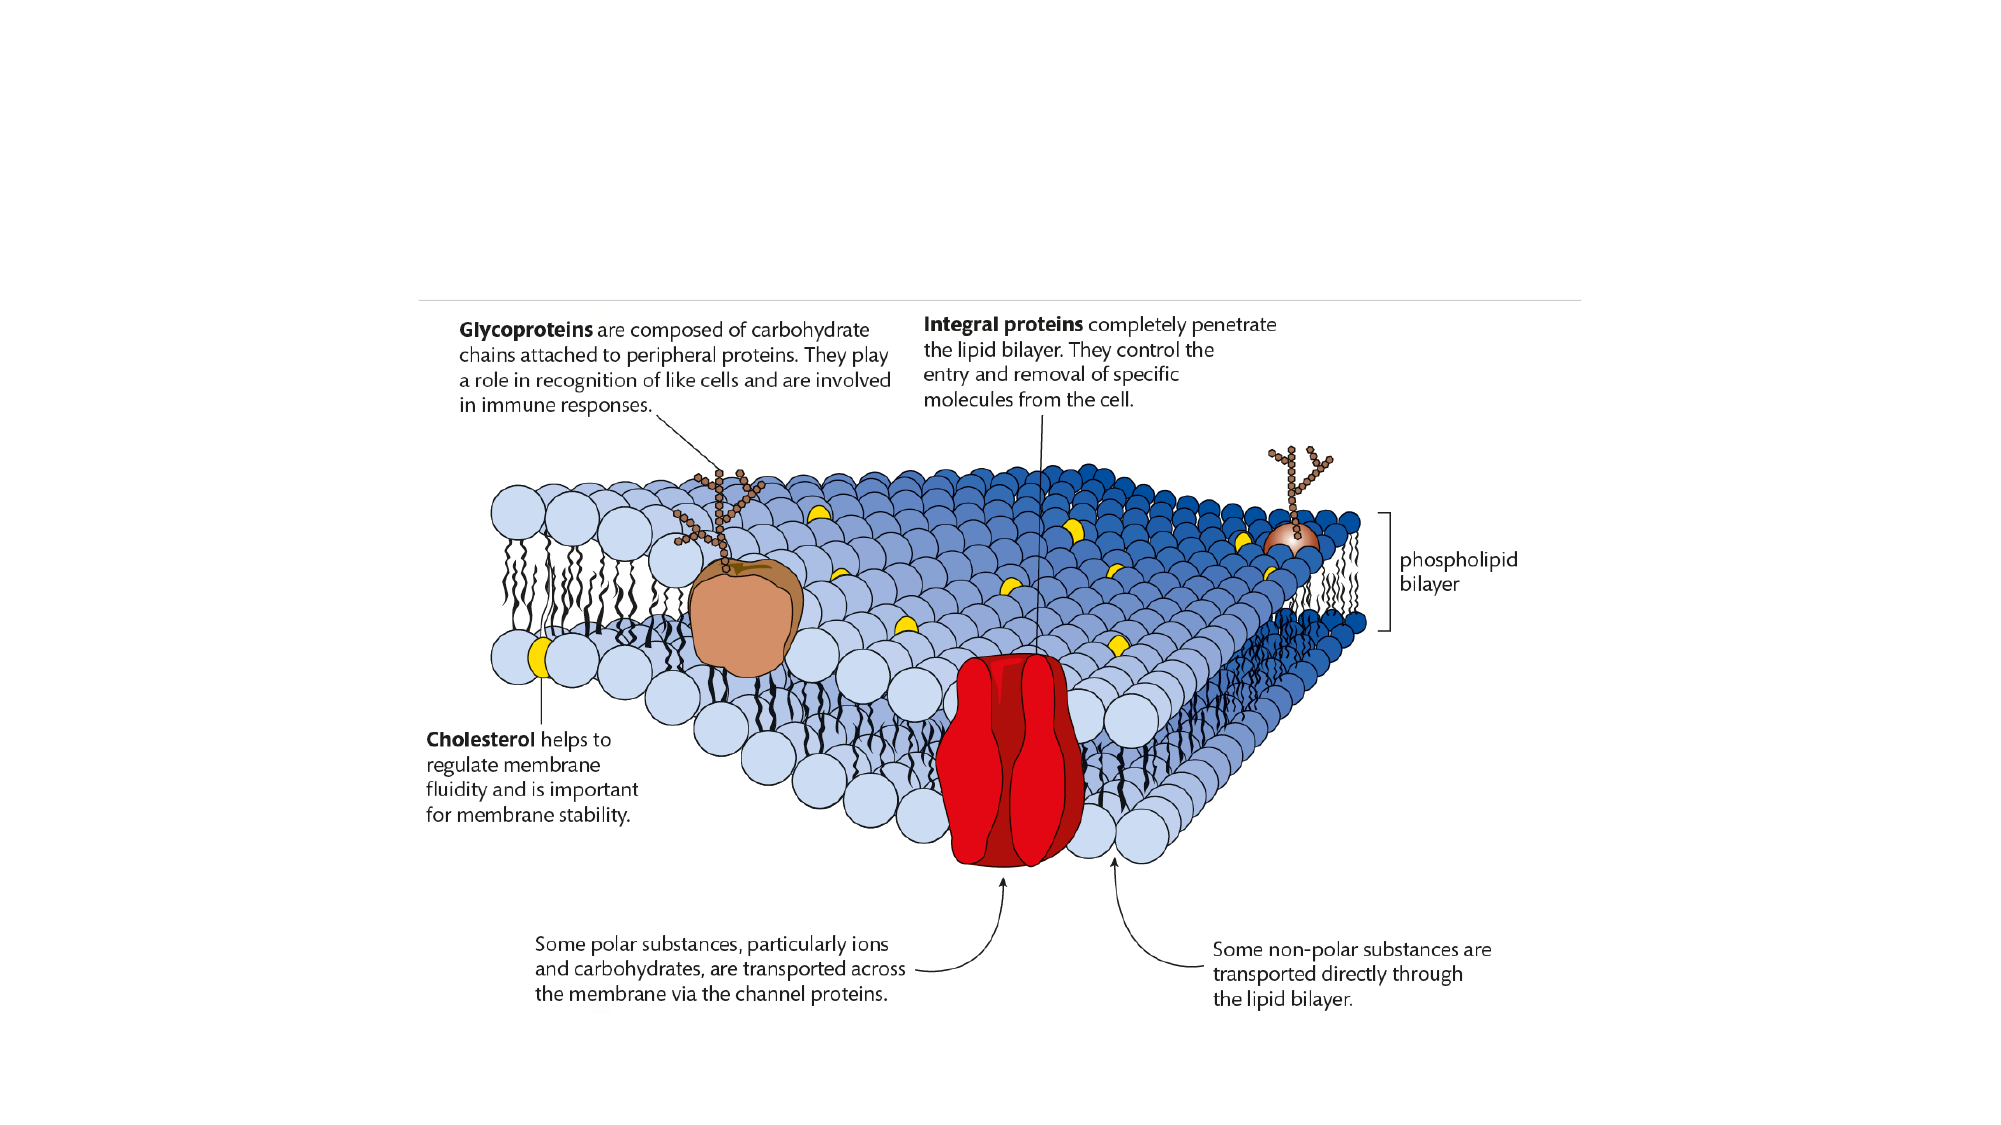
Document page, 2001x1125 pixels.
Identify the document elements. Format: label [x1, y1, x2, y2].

list [418, 299, 1582, 1014]
